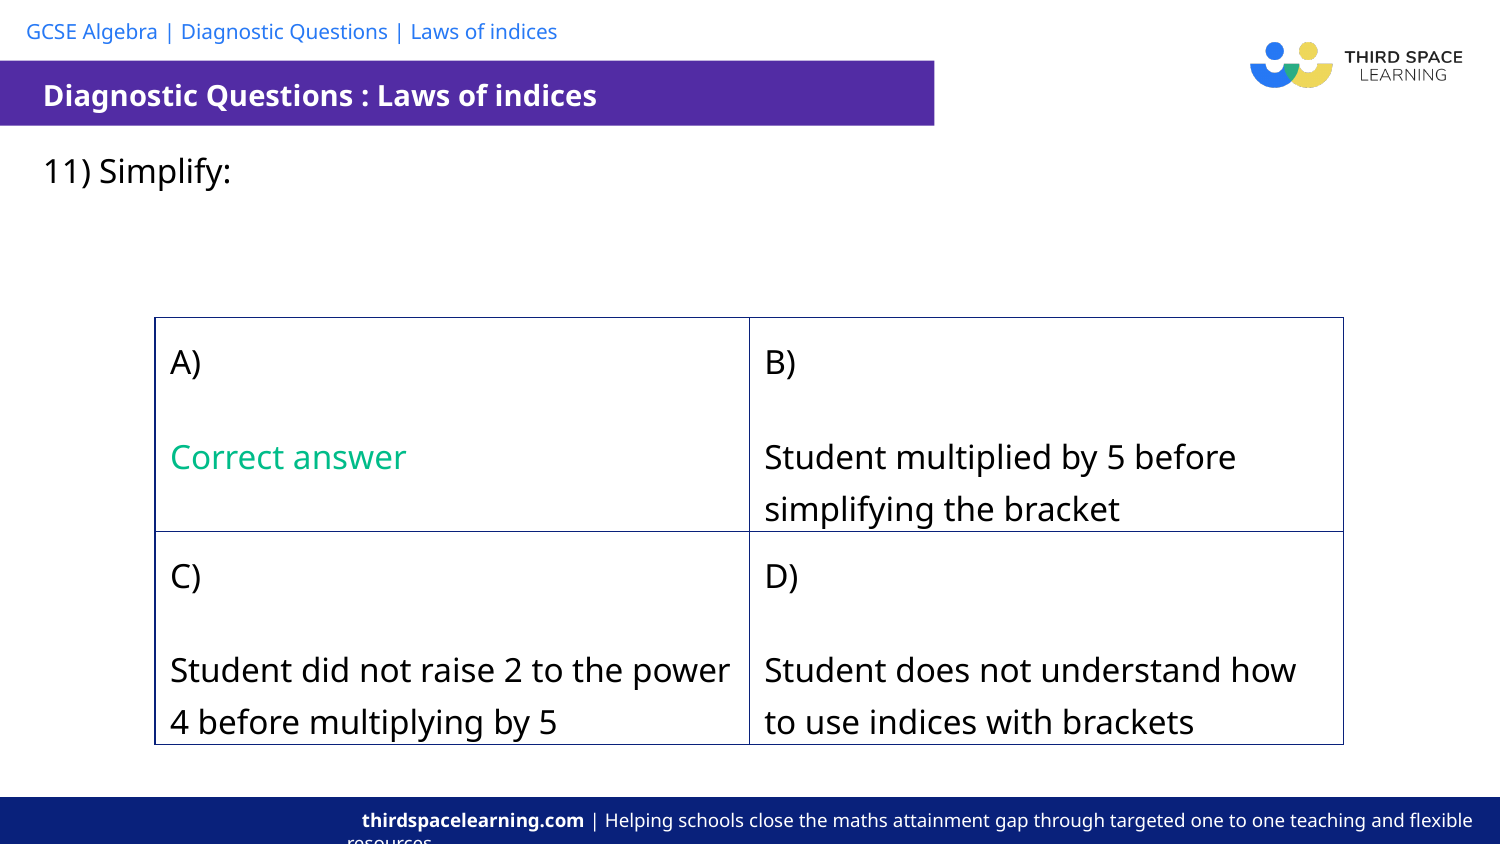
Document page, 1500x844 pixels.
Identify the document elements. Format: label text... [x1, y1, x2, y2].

picture [1250, 33, 1465, 99]
text_box Diagnostic Questions : Laws of indices [27, 61, 778, 127]
